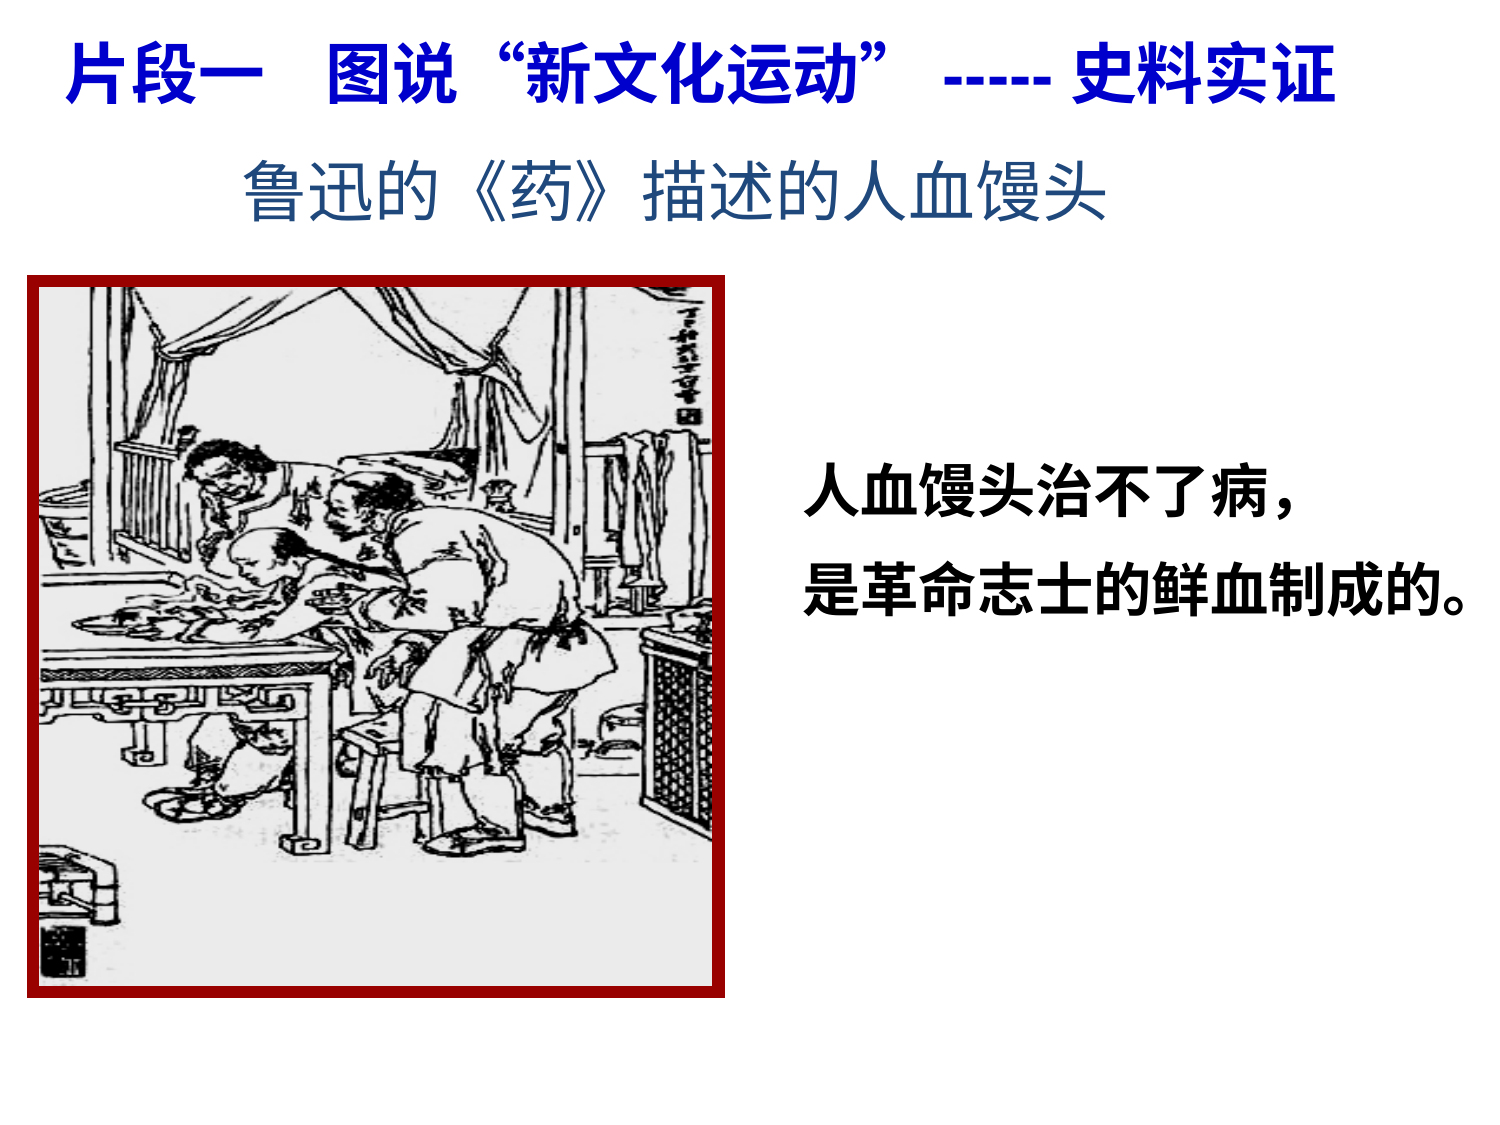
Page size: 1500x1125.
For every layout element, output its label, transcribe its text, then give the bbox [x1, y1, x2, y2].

title 鲁迅的《药》描述的人血馒头 [0, 125, 1350, 238]
text_box 人血馒头治不了病， 是革命志士的鲜血制成的。 [787, 447, 1475, 631]
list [38, 287, 713, 987]
text_box 片段一 图说“新文化运动”-----史料实证 [50, 24, 1363, 120]
